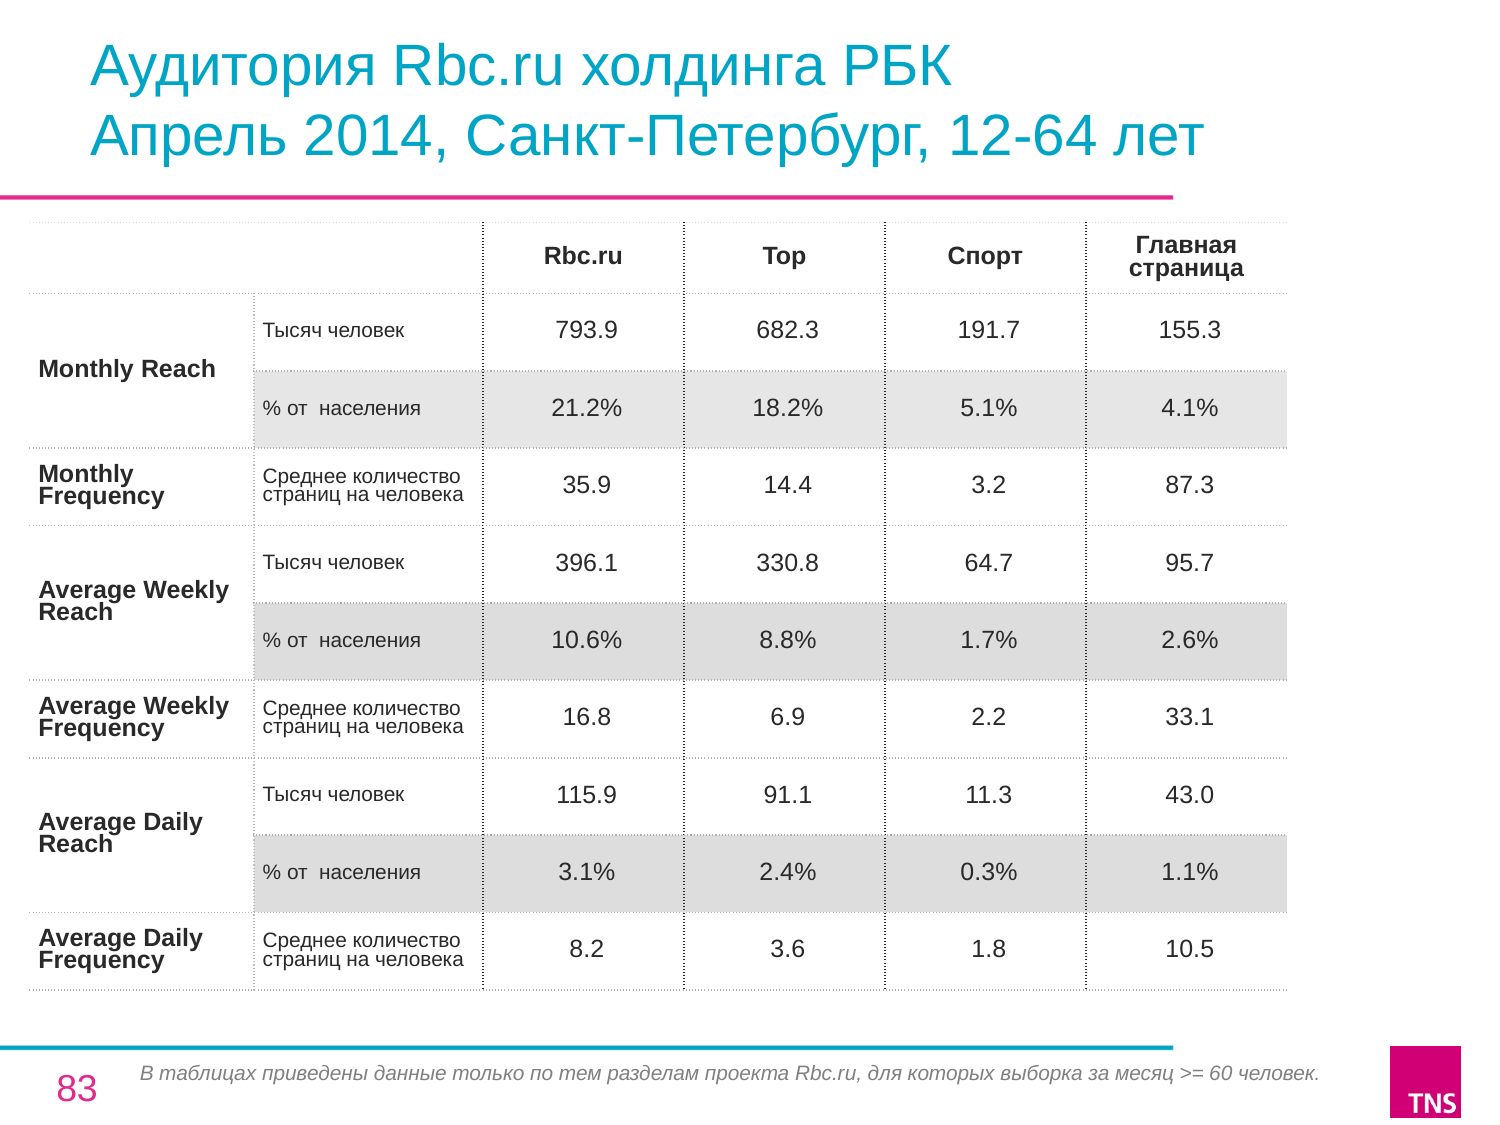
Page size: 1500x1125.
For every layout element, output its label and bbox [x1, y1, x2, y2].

slide_number [40, 1055, 392, 1125]
picture [0, 0, 1500, 1125]
text_box [124, 1052, 1463, 1092]
title [74, 8, 1476, 187]
table_header [29, 223, 1287, 294]
table_cell [29, 294, 1287, 990]
